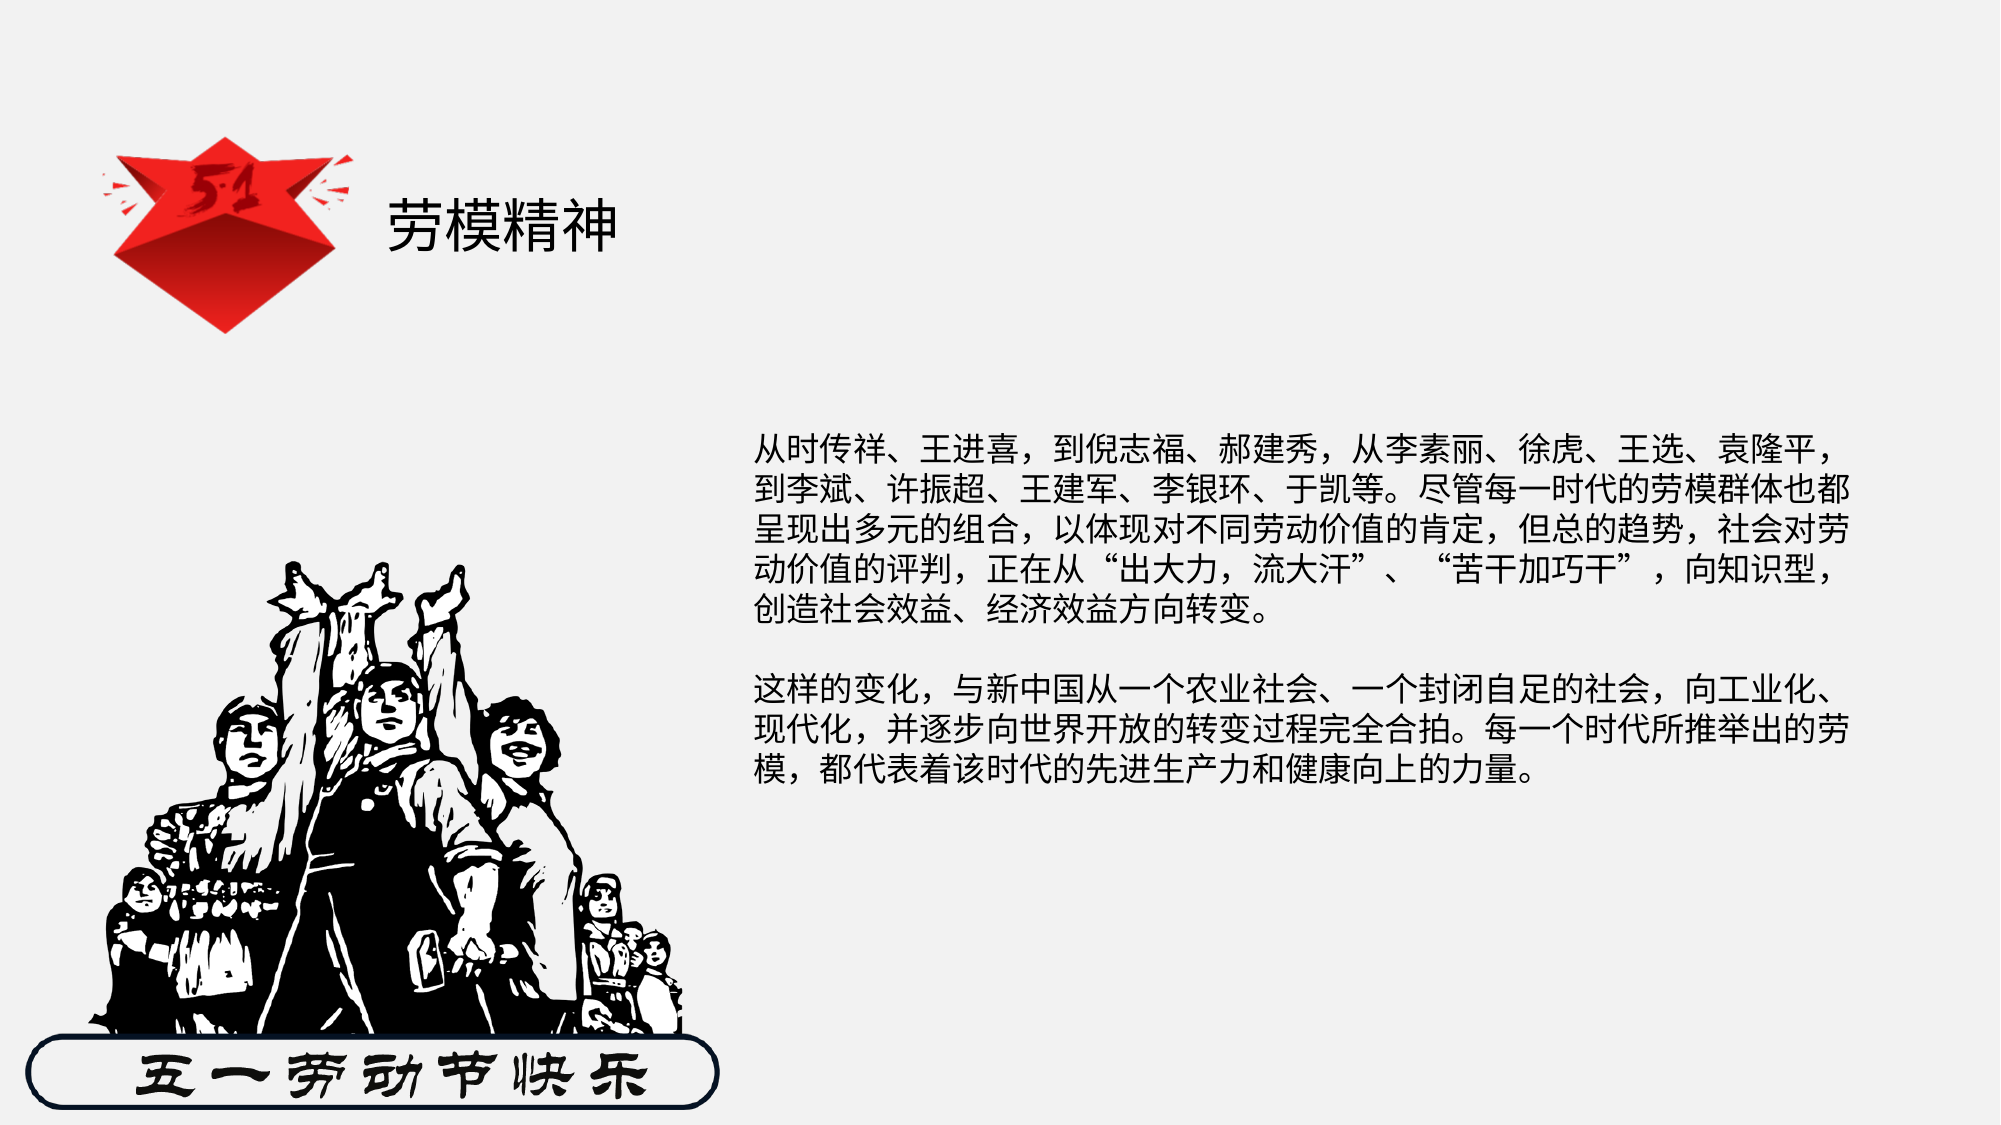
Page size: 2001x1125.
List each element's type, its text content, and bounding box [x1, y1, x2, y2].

picture [78, 78, 372, 372]
picture [0, 475, 808, 1125]
text_box 从时传祥、王进喜，到倪志福、郝建秀，从李素丽、徐虎、王选、袁隆平，到李斌、许振超、王建军、李银环、于凯等。尽管每一时代的劳模群体也都呈现出多元的组合，以体现对不同劳动价值的肯定，但总的趋势，社会对劳动价值的评判，正在从“出大力，流大汗”、“苦干加巧干”，向知识型，创造社会效益、经济效益方向转变。 这样的变化，与新中国从一个农业社会、一个封闭自足的社会，向工业化、现代化，并逐步向世界开放的转变过程完全合拍。每一个时代所推举出的劳模，都代表着该时代的先进生产力和健康向上的力量。 [738, 421, 1896, 796]
text_box 劳模精神 [372, 182, 1276, 267]
